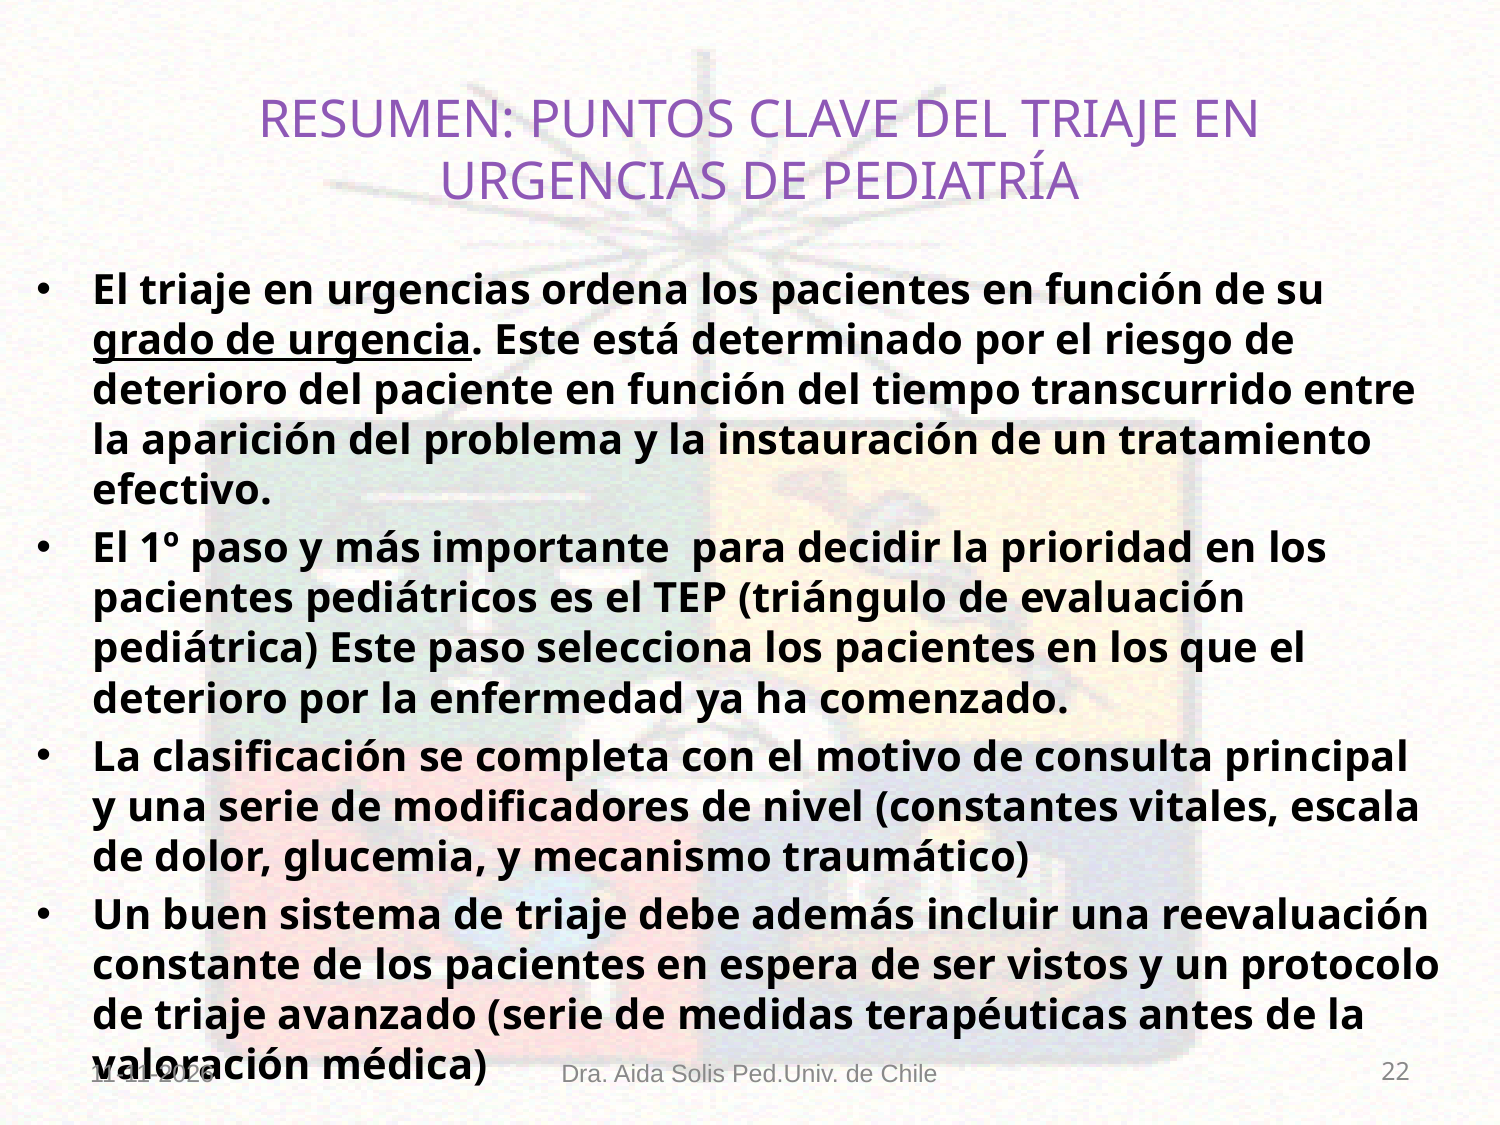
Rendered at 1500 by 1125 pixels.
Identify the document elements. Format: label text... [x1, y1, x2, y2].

title RESUMEN: PUNTOS CLAVE DEL TRIAJE EN URGENCIAS DE PEDIATRÍA [100, 42, 1420, 218]
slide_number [75, 1042, 425, 1103]
slide_number 22 [1074, 1042, 1425, 1103]
list El triaje en urgencias ordena los pacientes en función de su grado de urgencia. Este está determinado por el riesgo de deterioro del paciente en función del tiempo transcurrido entre la aparición del problema y la instauración de un tratamiento efectivo. El 1º paso y más importante para decidir la prioridad en los pacientes pediátricos es el TEP (triángulo de evaluación pediátrica) Este paso selecciona los pacientes en los que el deterioro por la enfermedad ya ha comenzado. La clasificación se completa con el motivo de consulta principal y una serie de modificadores de nivel (constantes vitales, escala de dolor, glucemia, y mecanismo traumático) Un buen sistema de triaje debe además incluir una reevaluación constante de los pacientes en espera de ser vistos y un protocolo de triaje avanzado (serie de medidas terapéuticas antes de la valoración médica) [21, 255, 1459, 1031]
footer Dra. Aida Solis Ped.Univ. de Chile [512, 1042, 988, 1103]
